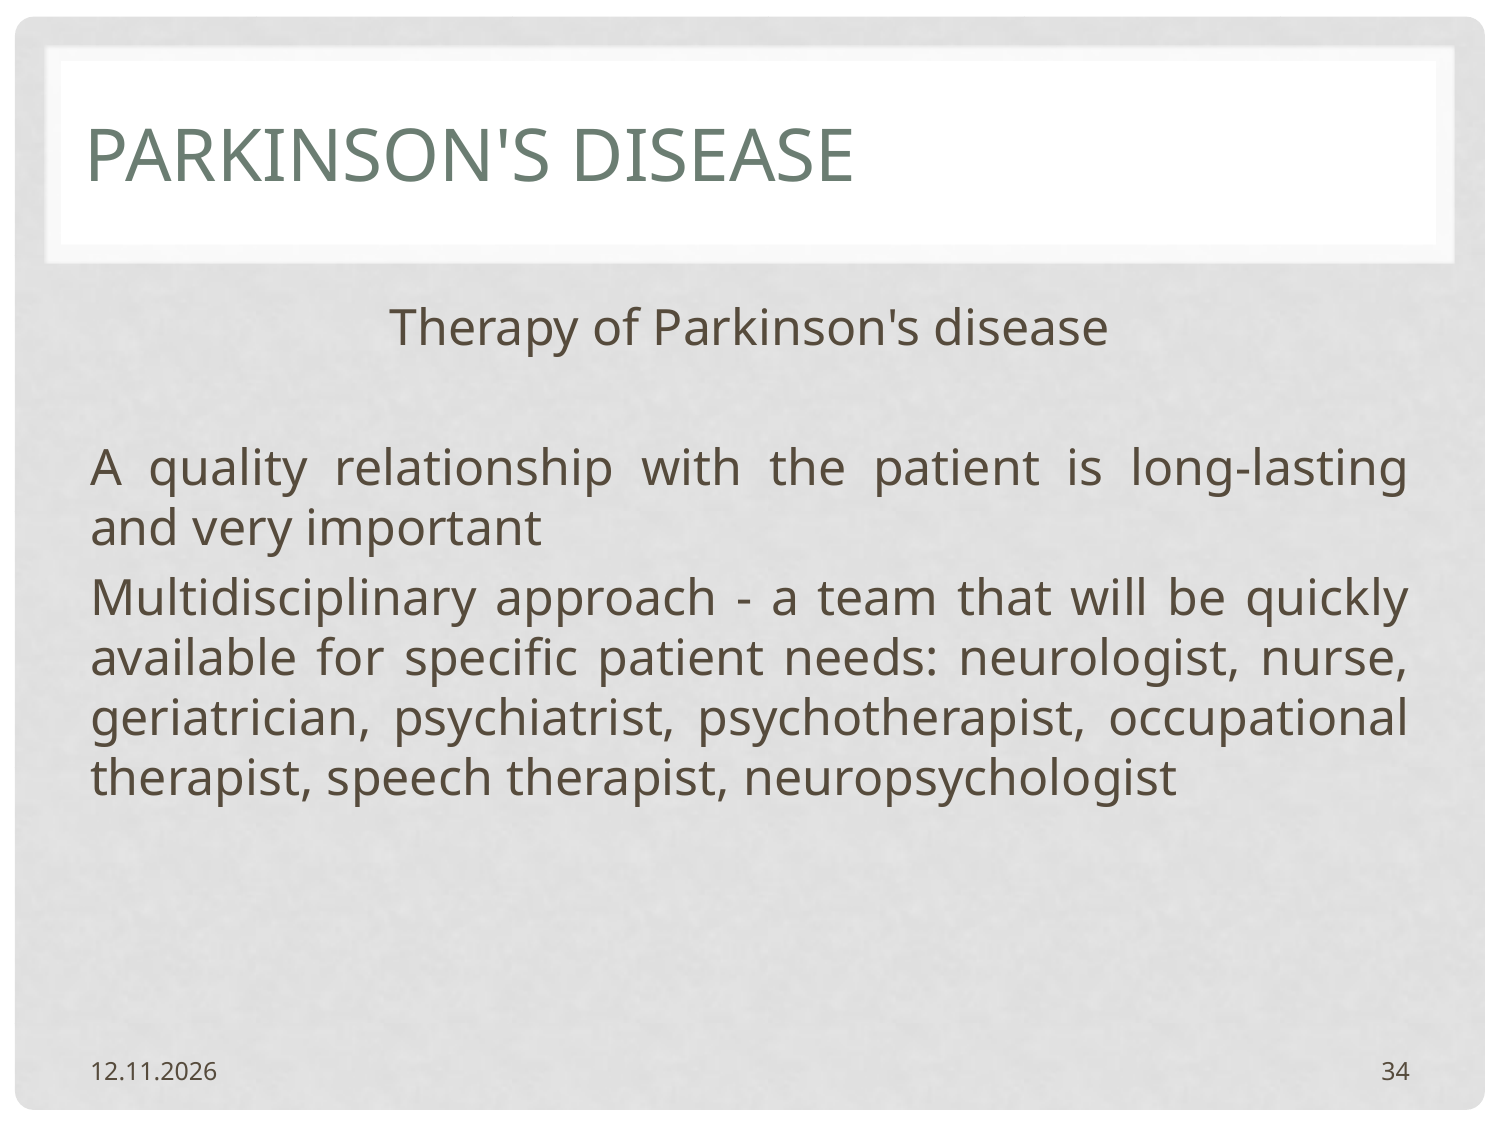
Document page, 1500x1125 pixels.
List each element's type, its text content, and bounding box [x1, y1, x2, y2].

list Therapy of Parkinson's disease A quality relationship with the patient is long-lasting and very important Multidisciplinary approach - a team that will be quickly available for specific patient needs: neurologist, nurse, geriatrician, psychiatrist, psychotherapist, occupational therapist, speech therapist, neuropsychologist [75, 287, 1425, 1005]
slide_number 34 [1074, 1042, 1425, 1103]
title PARKINSON'S DISEASE [69, 66, 1425, 238]
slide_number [75, 1042, 425, 1103]
